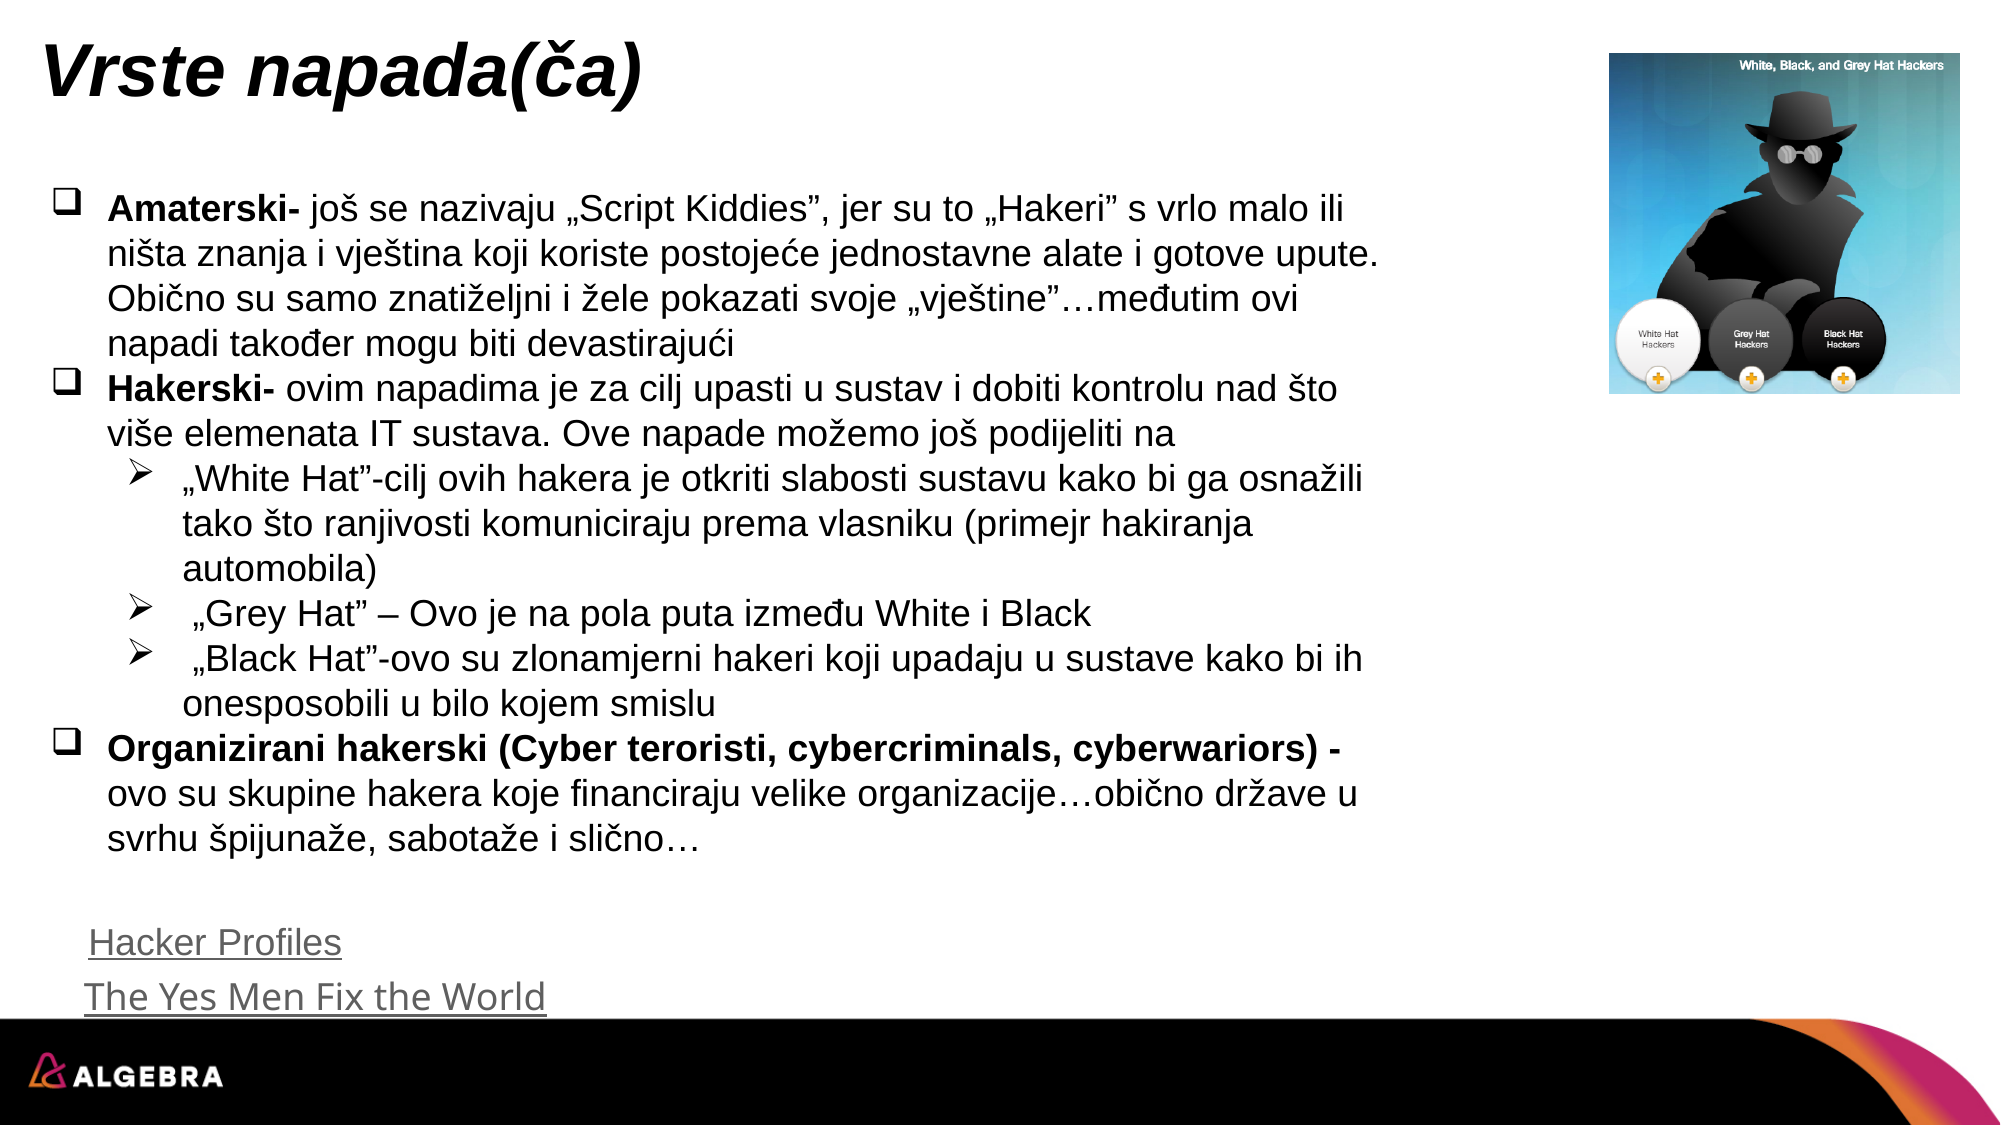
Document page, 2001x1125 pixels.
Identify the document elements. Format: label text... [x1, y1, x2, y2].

text_box Amaterski- još se nazivaju „Script Kiddies”, jer su to „Hakeri” s vrlo malo ili ništa znanja i vještina koji koriste postojeće jednostavne alate i gotove upute. Obično su samo znatiželjni i žele pokazati svoje „vještine”…međutim ovi napadi također mogu biti devastirajući Hakerski- ovim napadima je za cilj upasti u sustav i dobiti kontrolu nad što više elemenata IT sustava. Ove napade možemo još podijeliti na „White Hat”-cilj ovih hakera je otkriti slabosti sustavu kako bi ga osnažili tako što ranjivosti komuniciraju prema vlasniku (primejr hakiranja automobila) „Grey Hat” – Ovo je na pola puta između White i Black „Black Hat”-ovo su zlonamjerni hakeri koji upadaju u sustave kako bi ih onesposobili u bilo kojem smislu Organizirani hakerski (Cyber teroristi, cybercriminals, cyberwariors) - ovo su skupine hakera koje financiraju velike organizacije…obično države u svrhu špijunaže, sabotaže i slično… [35, 176, 1400, 867]
text_box The Yes Men Fix the World [69, 966, 562, 1032]
title Vrste napada(ča) [39, 23, 1989, 200]
picture [0, 0, 2001, 1125]
text_box Hacker Profiles [73, 910, 824, 971]
